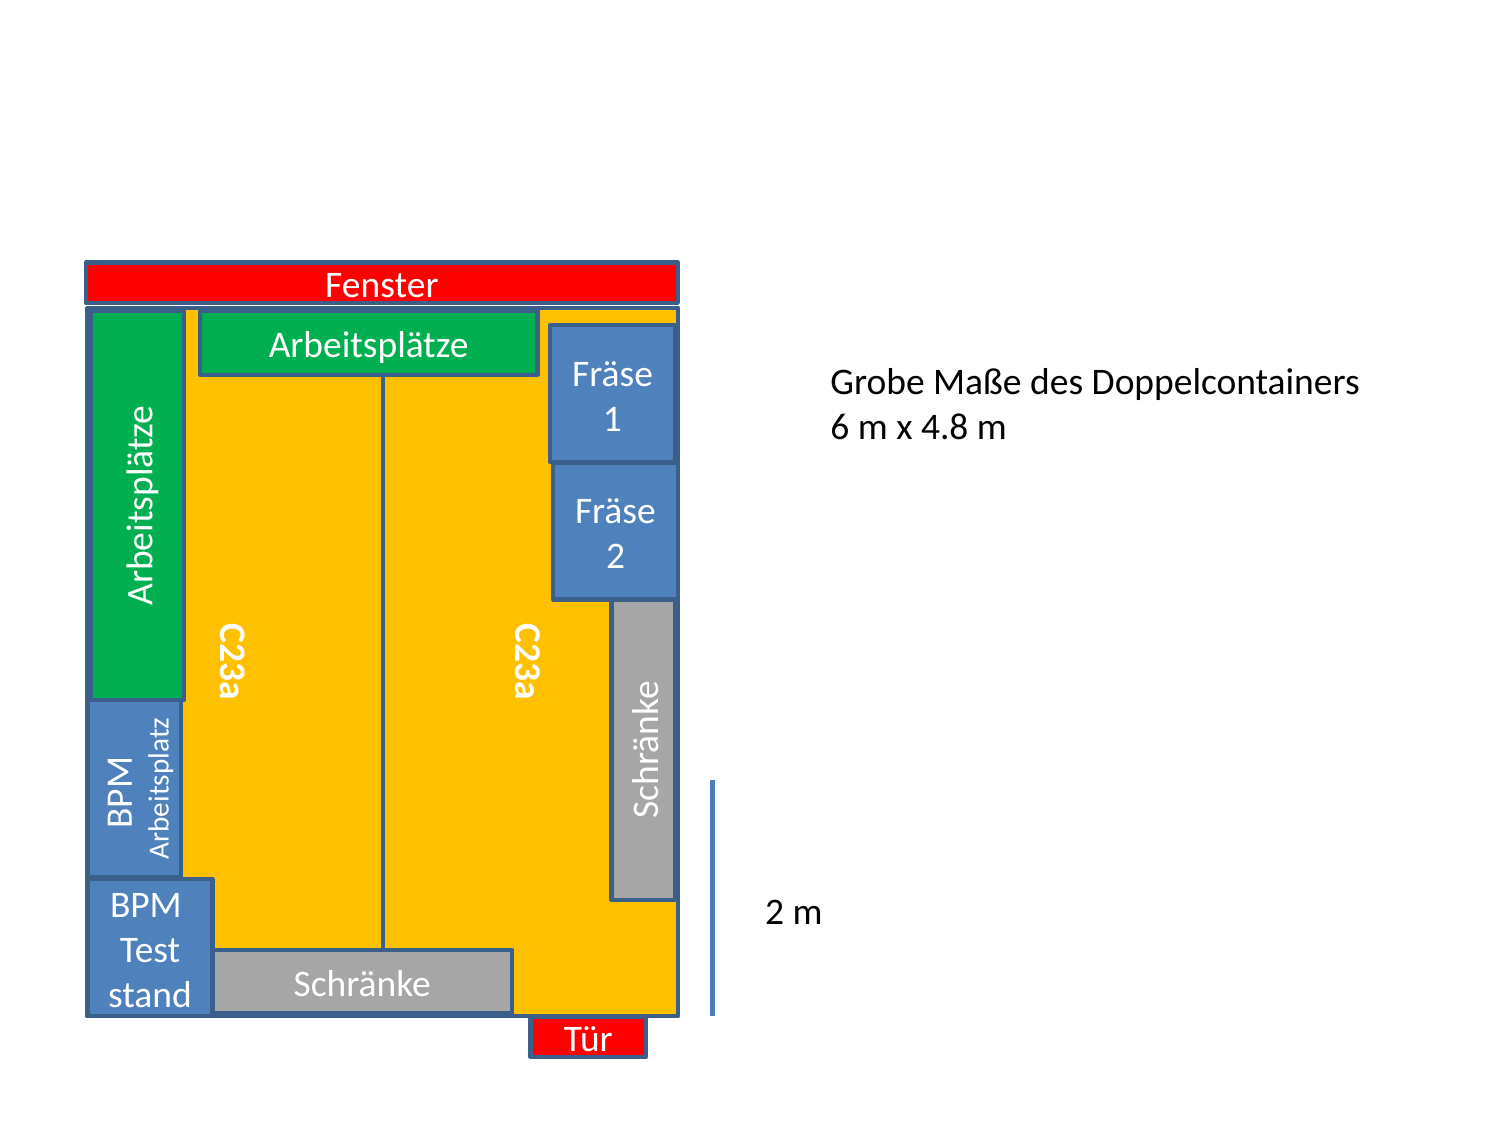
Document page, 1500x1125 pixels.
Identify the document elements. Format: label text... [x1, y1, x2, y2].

text_box Fräse 2 [551, 460, 680, 602]
text_box Fräse 1 [548, 323, 677, 464]
text_box 2 m [750, 879, 838, 939]
text_box C23a [385, 306, 680, 1018]
text_box Arbeitsplätze [198, 308, 540, 377]
text_box C23a [85, 306, 385, 948]
text_box BPM Test stand [85, 877, 215, 1018]
text_box Grobe Maße des Doppelcontainers 6 m x 4.8 m [815, 349, 1376, 455]
text_box Tür [528, 1014, 648, 1059]
text_box BPM Arbeitsplatz [85, 698, 183, 879]
text_box Arbeitsplätze [88, 309, 186, 702]
text_box Fenster [84, 260, 680, 305]
text_box Schränke [609, 598, 677, 902]
text_box Schränke [210, 948, 514, 1015]
